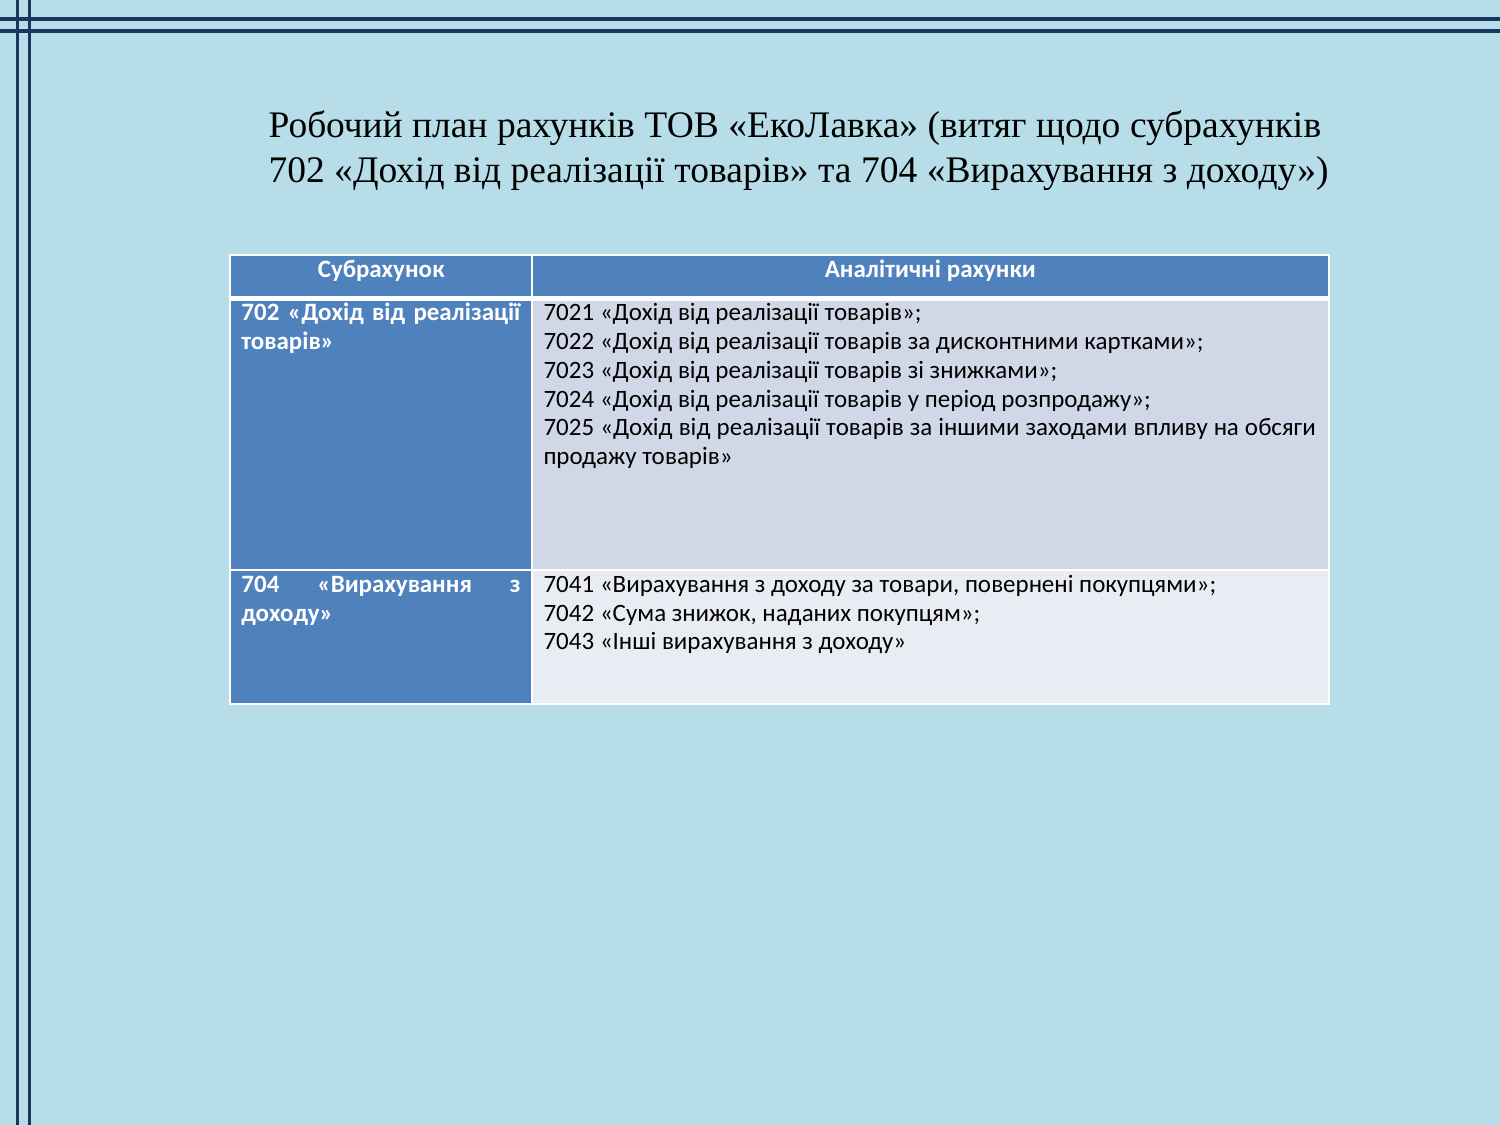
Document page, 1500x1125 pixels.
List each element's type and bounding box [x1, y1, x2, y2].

text_box [0, 0, 1500, 1125]
